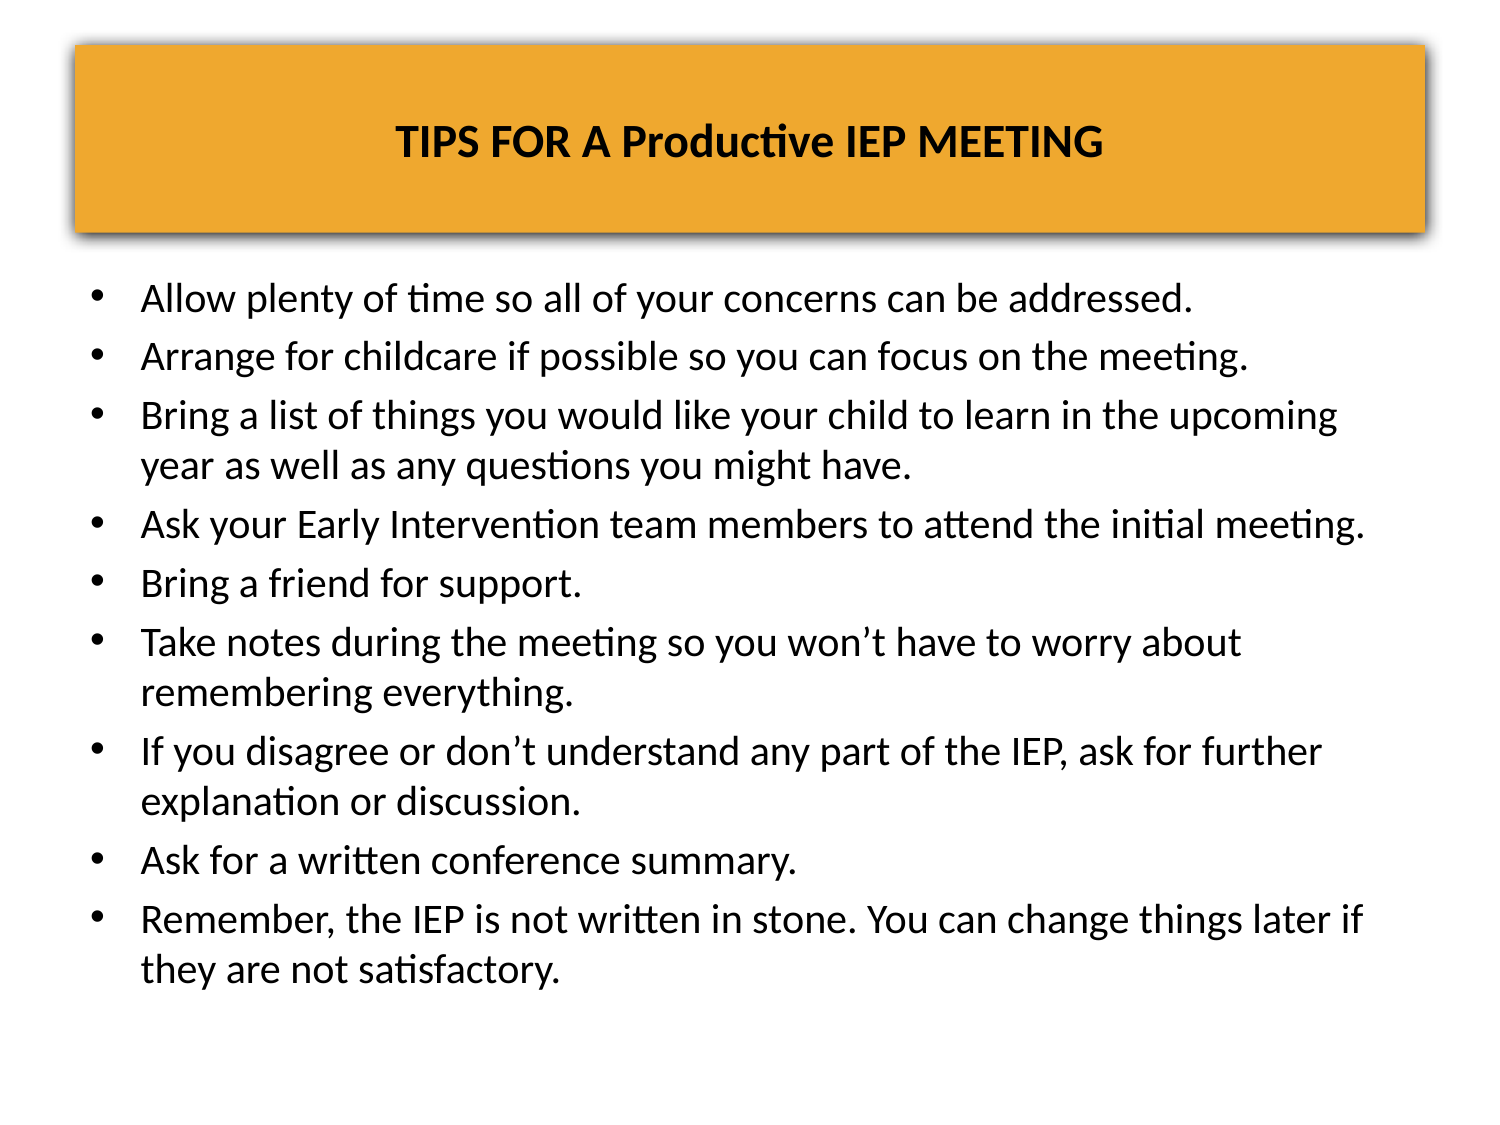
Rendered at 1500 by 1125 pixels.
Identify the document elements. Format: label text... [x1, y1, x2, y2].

list Allow plenty of time so all of your concerns can be addressed. Arrange for childcare if possible so you can focus on the meeting. Bring a list of things you would like your child to learn in the upcoming year as well as any questions you might have. Ask your Early Intervention team members to attend the initial meeting. Bring a friend for support. Take notes during the meeting so you won’t have to worry about remembering everything. If you disagree or don’t understand any part of the IEP, ask for further explanation or discussion. Ask for a written conference summary. Remember, the IEP is not written in stone. You can change things later if they are not satisfactory. [75, 262, 1425, 1005]
title TIPS FOR A Productive IEP MEETING [75, 45, 1425, 233]
